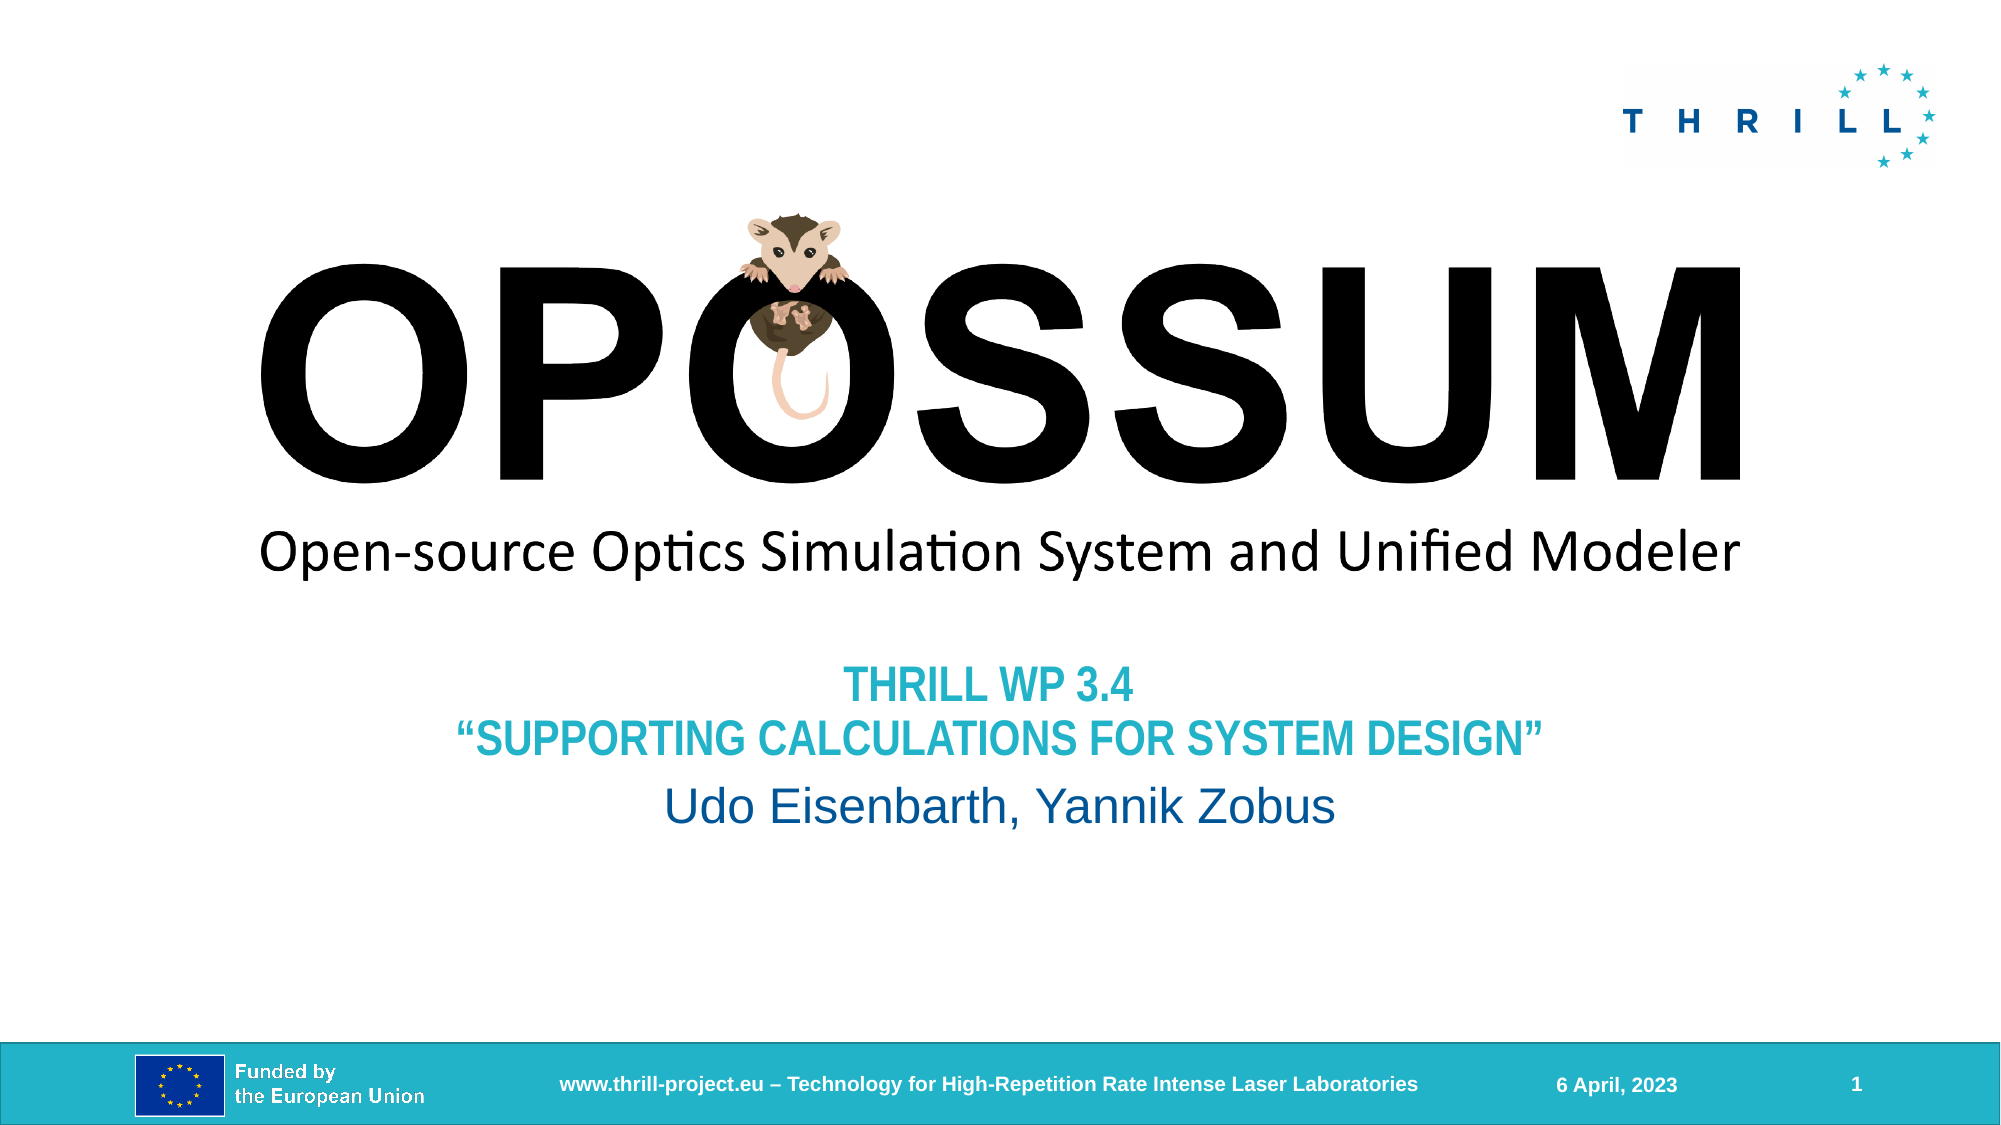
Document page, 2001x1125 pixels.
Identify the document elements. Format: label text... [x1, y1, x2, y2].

text_box THRILL WP 3.4 “Supporting calculations for system design” [236, 721, 1764, 774]
picture [131, 1051, 436, 1120]
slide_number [1541, 1053, 1732, 1114]
text_box Udo Eisenbarth, Yannik Zobus [647, 773, 1353, 826]
picture [1623, 63, 1936, 168]
picture [261, 212, 1740, 581]
slide_number 1 [1779, 1053, 1863, 1114]
